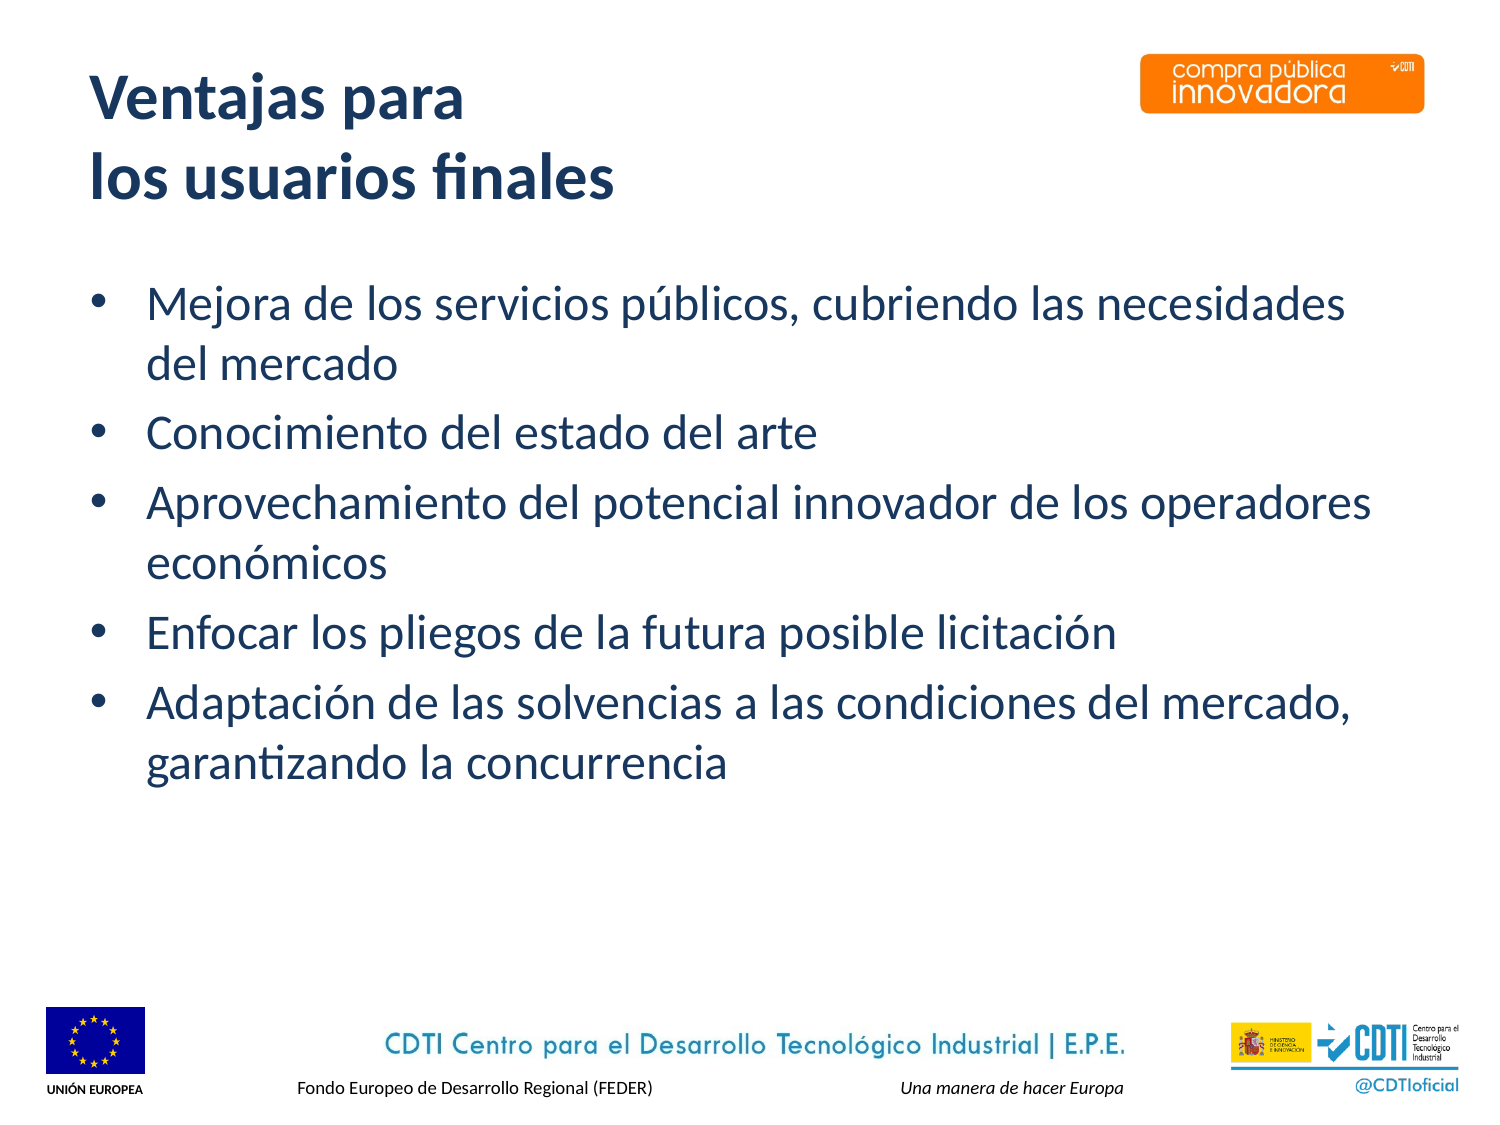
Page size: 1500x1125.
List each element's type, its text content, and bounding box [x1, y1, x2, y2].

picture [371, 1014, 1139, 1074]
list Mejora de los servicios públicos, cubriendo las necesidades del mercado Conocimiento del estado del arte Aprovechamiento del potencial innovador de los operadores económicos Enfocar los pliegos de la futura posible licitación Adaptación de las solvencias a las condiciones del mercado, garantizando la concurrencia [75, 262, 1425, 858]
picture [1231, 1022, 1459, 1094]
title Ventajas para los usuarios finales [75, 45, 1425, 233]
picture [46, 1007, 145, 1074]
picture [1139, 53, 1426, 114]
